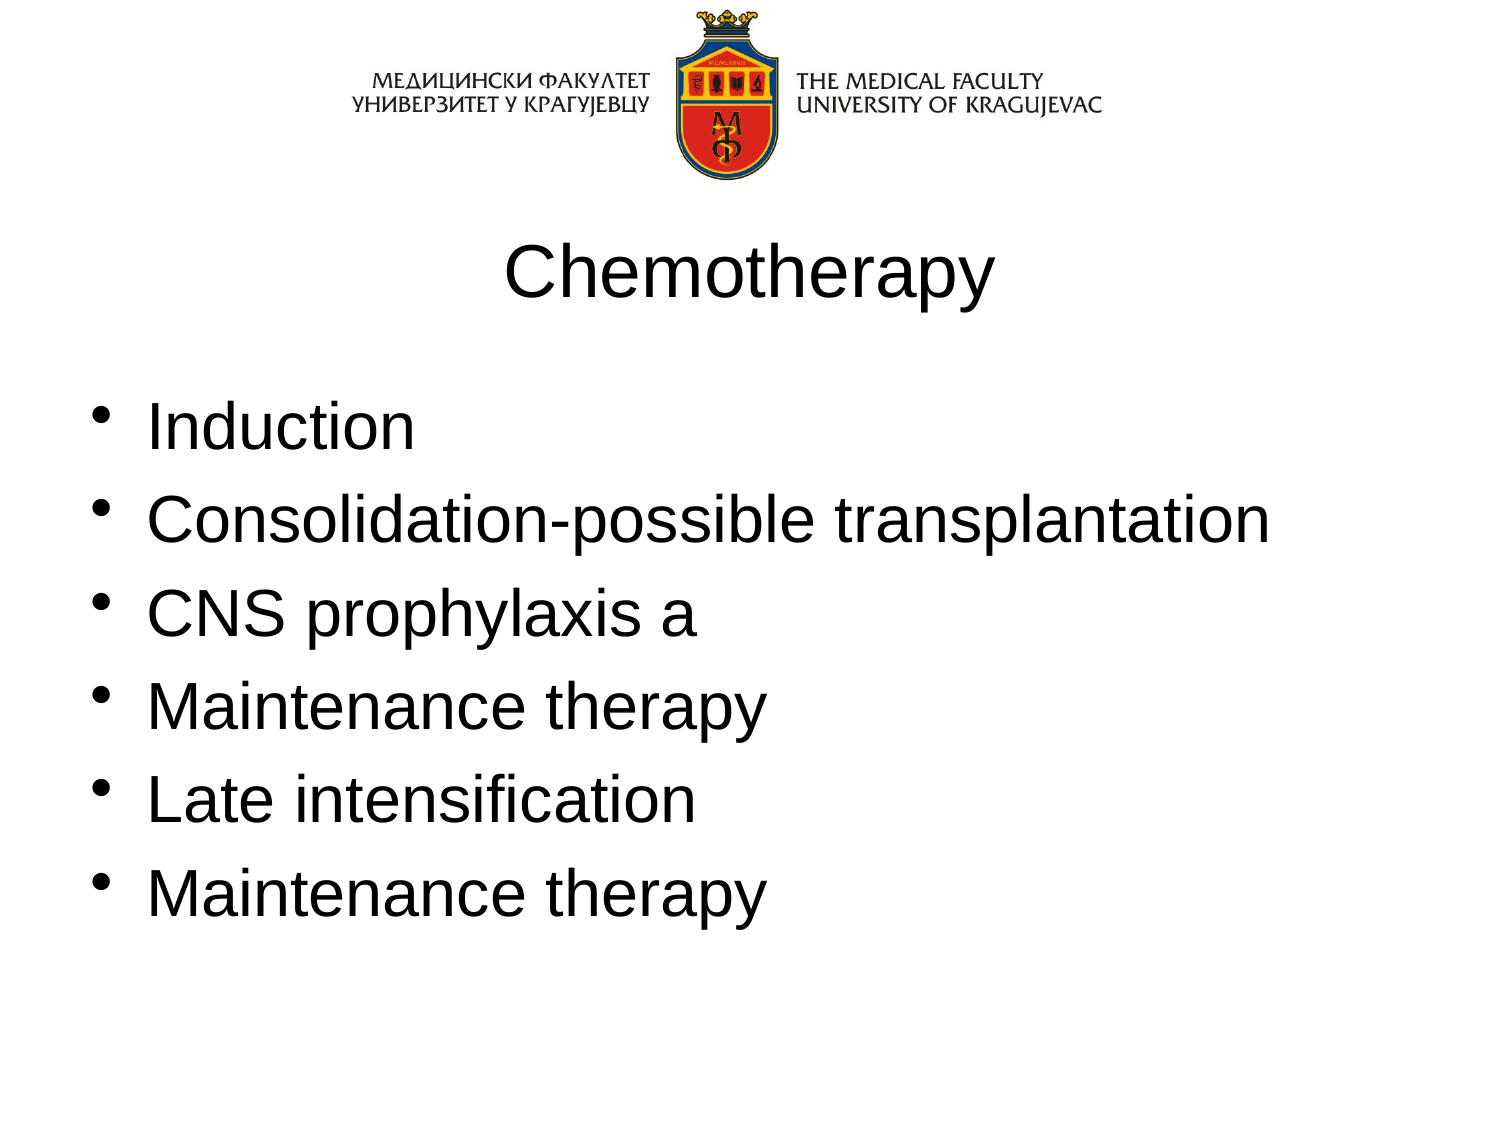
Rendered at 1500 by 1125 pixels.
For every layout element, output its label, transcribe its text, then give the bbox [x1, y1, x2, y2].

list Induction Consolidation-possible transplantation CNS prophylaxis a Maintenance therapy Late intensification Maintenance therapy [74, 374, 1426, 1118]
title Chemotherapy [74, 173, 1426, 362]
picture [328, 0, 1125, 173]
